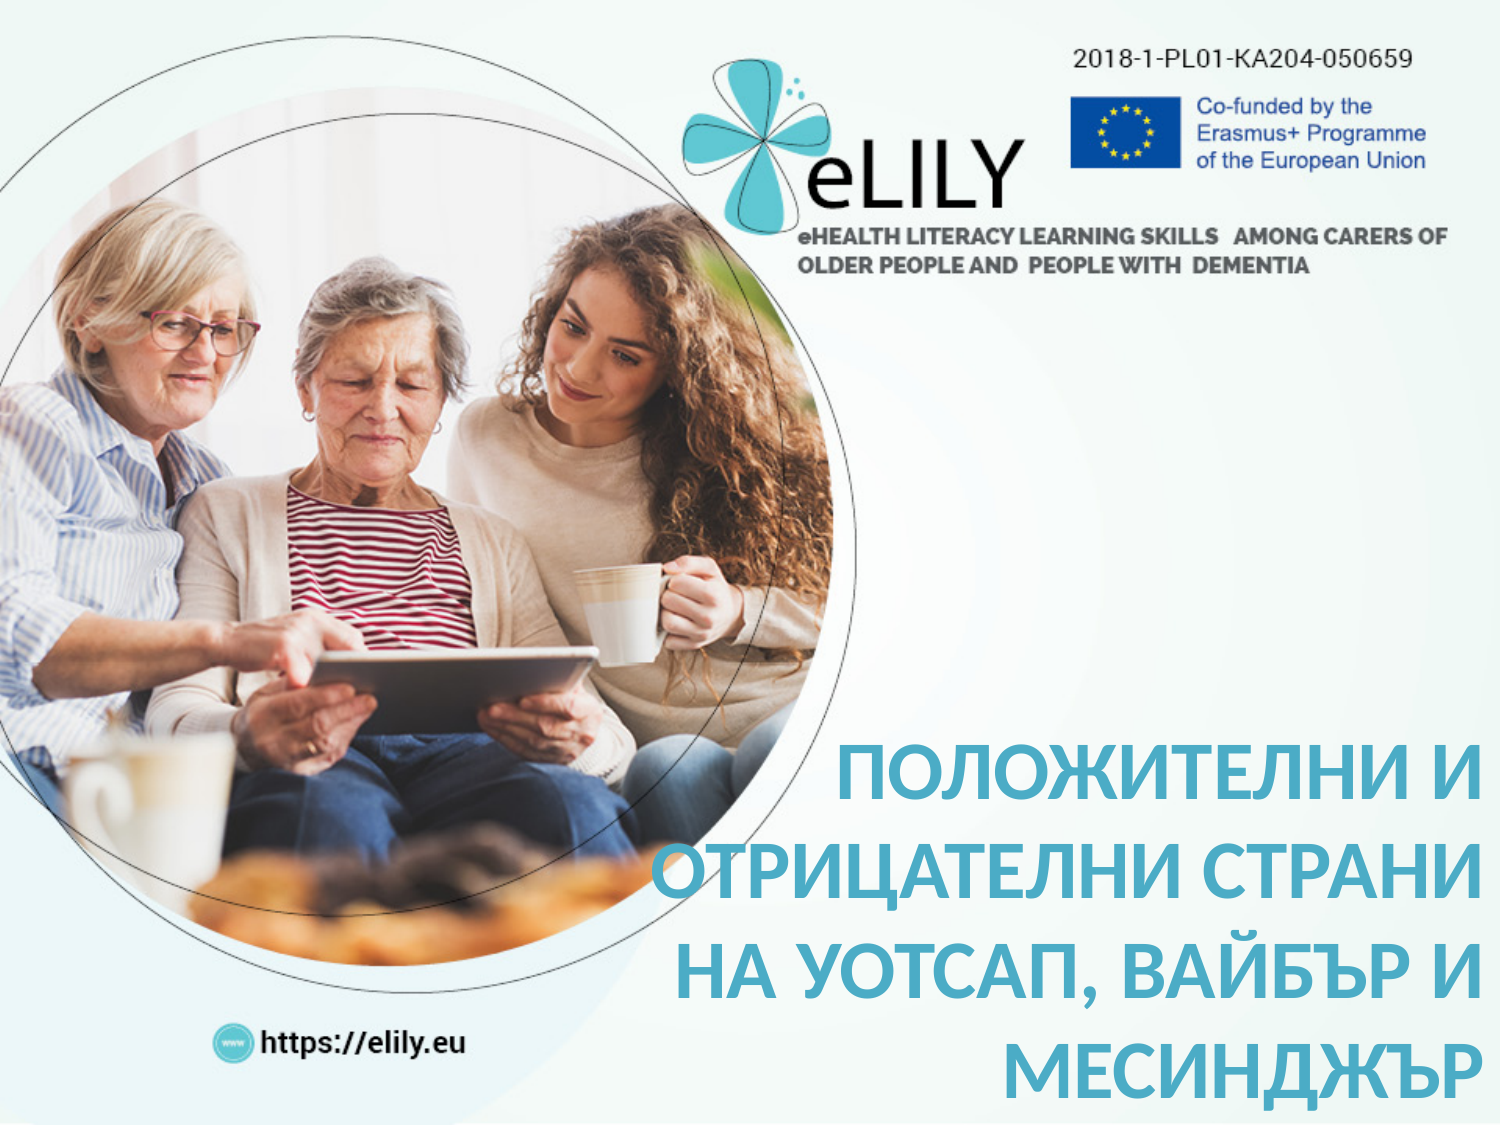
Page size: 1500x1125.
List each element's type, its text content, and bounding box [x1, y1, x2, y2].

picture [0, 0, 1500, 1125]
text_box ПОЛОЖИТЕЛНИ И ОТРИЦАТЕЛНИ страни НА УОТСаП, ВАЙБЪР И МЕСИНДЖЪР [629, 708, 1500, 1123]
